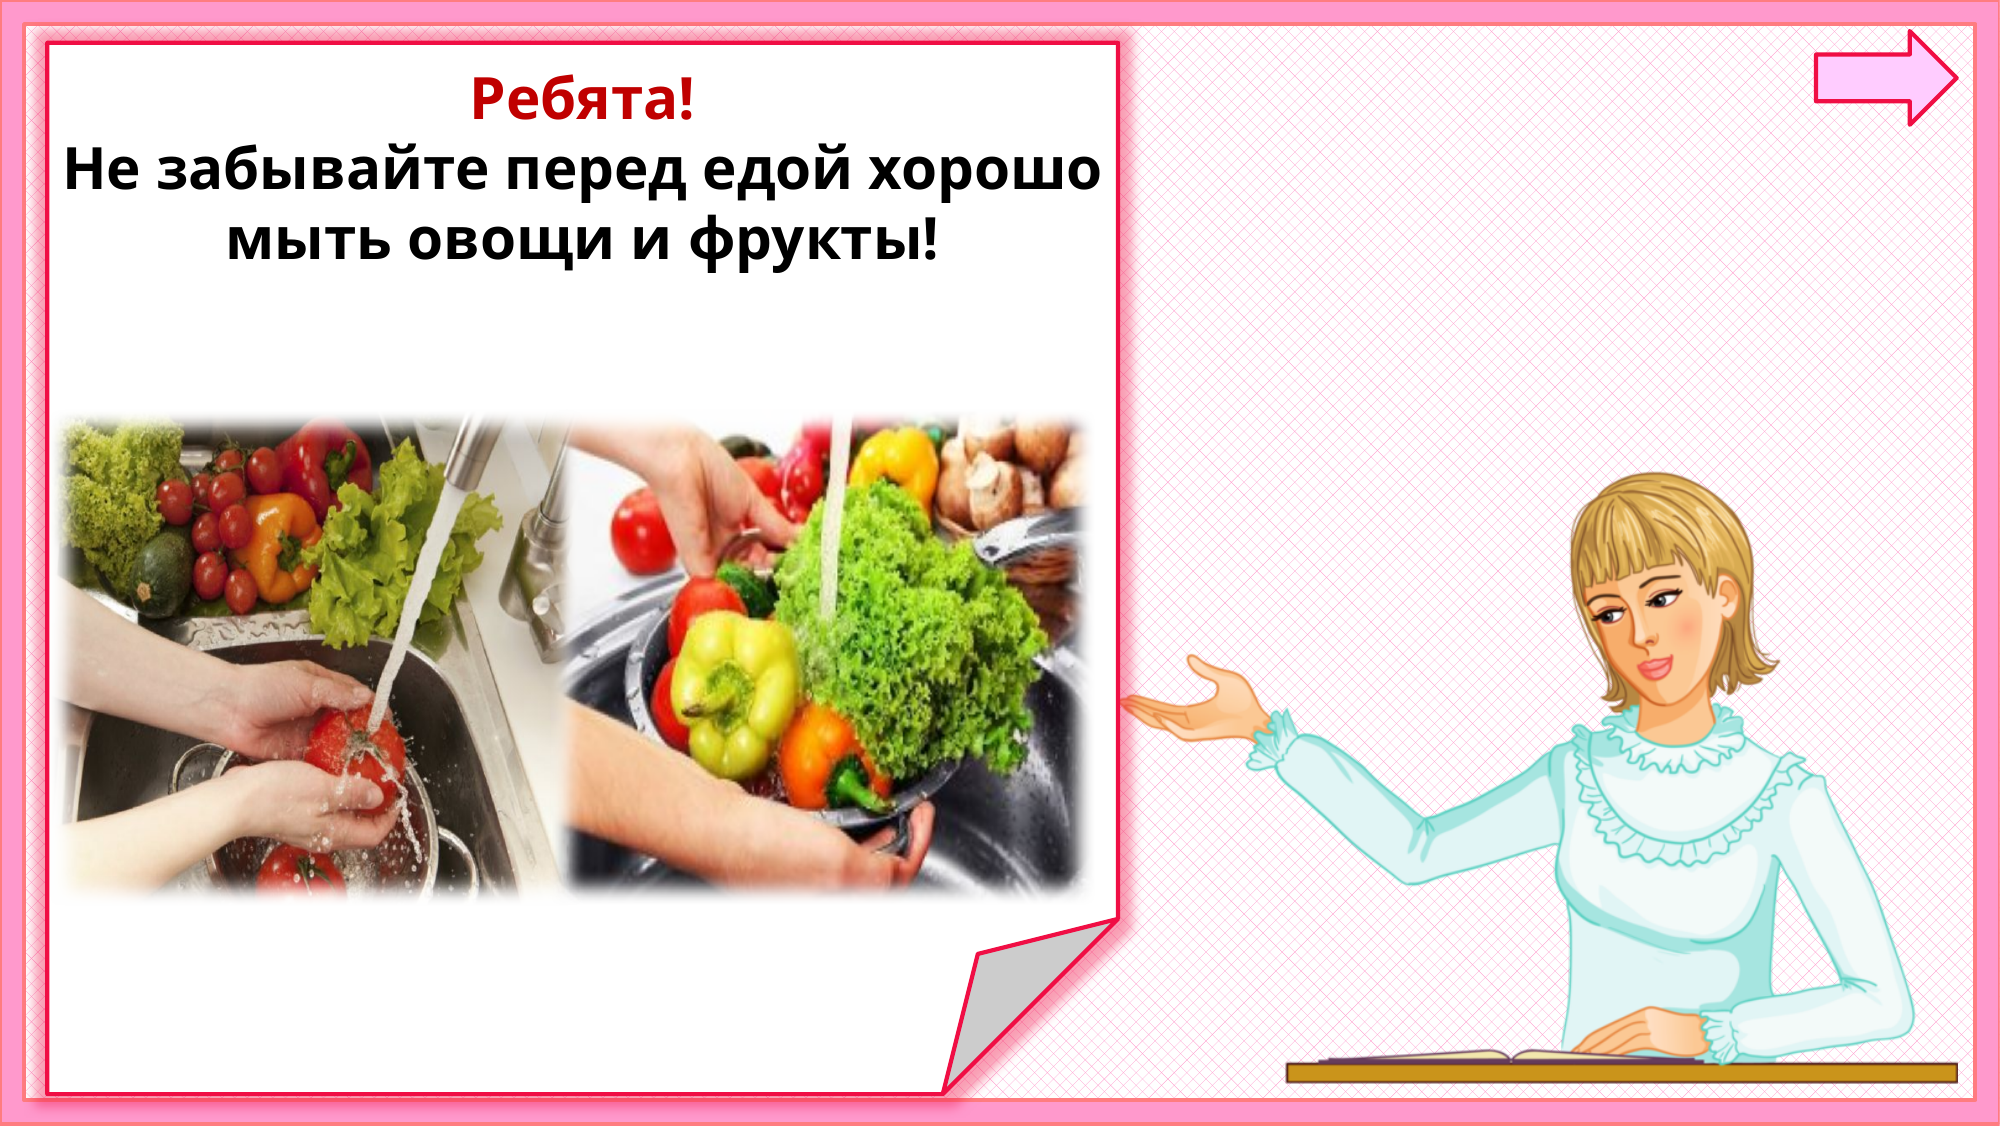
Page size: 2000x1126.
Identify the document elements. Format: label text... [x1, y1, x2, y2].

text_box [1813, 29, 1959, 127]
text_box Ребята! Не забывайте перед едой хорошо мыть овощи и фрукты! [45, 40, 1121, 441]
picture [1094, 443, 1958, 1122]
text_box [48, 408, 1095, 906]
text_box Ребята! Не забывайте перед едой хорошо мыть овощи и фрукты! [45, 912, 1088, 1097]
